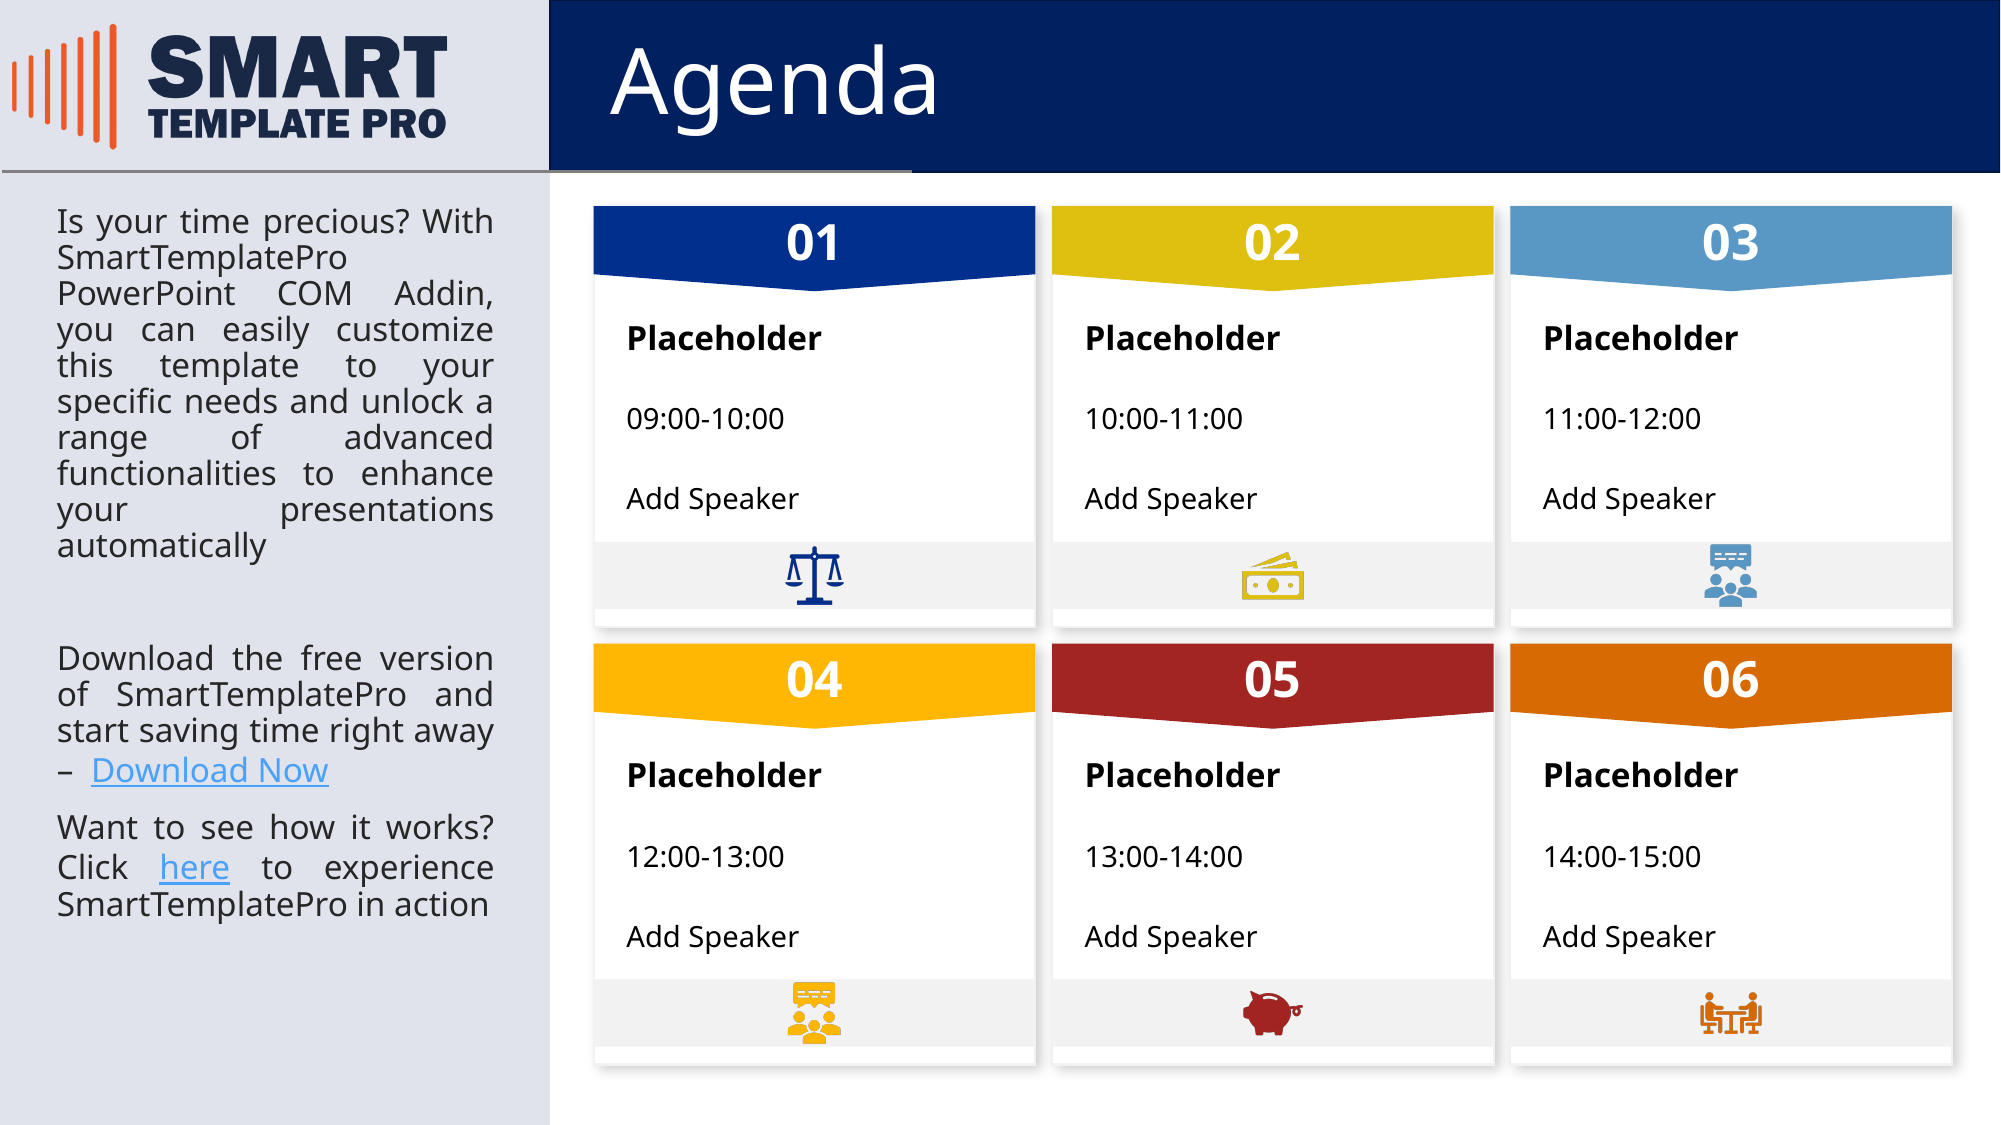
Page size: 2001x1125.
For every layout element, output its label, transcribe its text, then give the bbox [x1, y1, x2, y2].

text_box Is your time precious? With SmartTemplatePro PowerPoint COM Addin, you can easily customize this template to your specific needs and unlock a range of advanced functionalities to enhance your presentations automatically Download the free version of SmartTemplatePro and start saving time right away – Download Now Want to see how it works? Click here to experience SmartTemplatePro in action [41, 197, 510, 1065]
picture [0, 13, 459, 158]
text_box Agenda [595, 4, 1999, 165]
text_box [574, 187, 1971, 1084]
